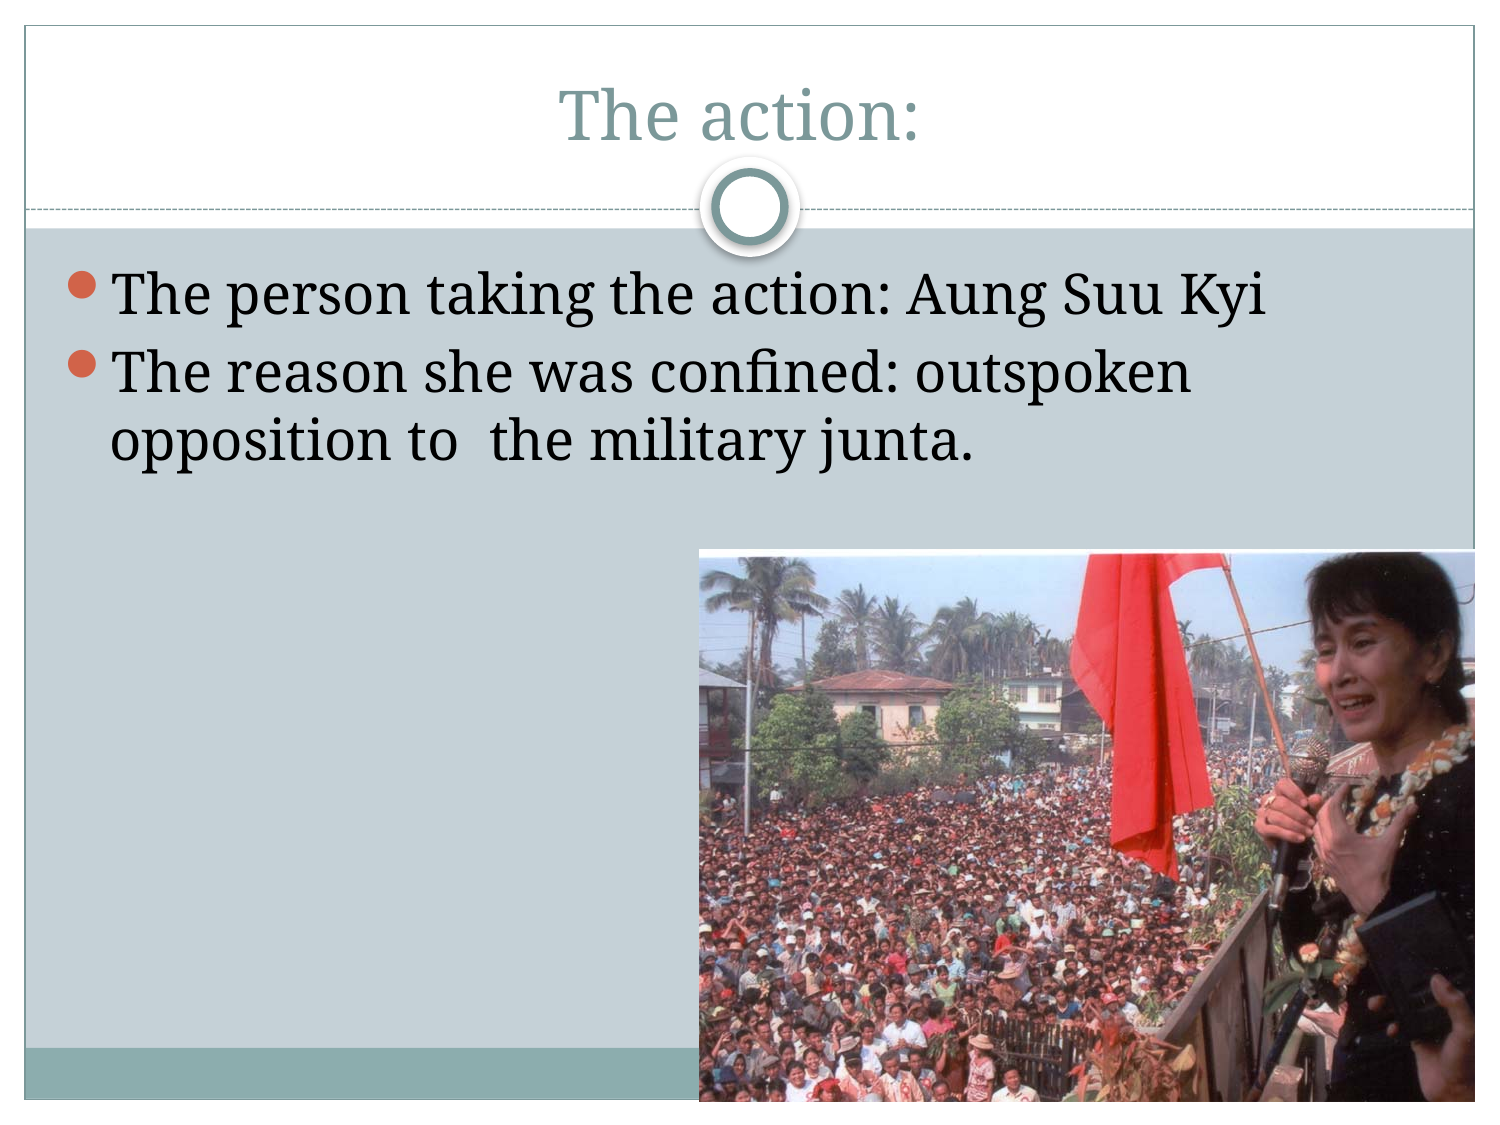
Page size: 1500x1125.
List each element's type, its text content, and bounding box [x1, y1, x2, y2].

list The person taking the action: Aung Suu Kyi The reason she was confined: outspoken opposition to the military junta. [49, 250, 1445, 1001]
picture [699, 549, 1476, 1102]
title The action: [49, 37, 1450, 162]
